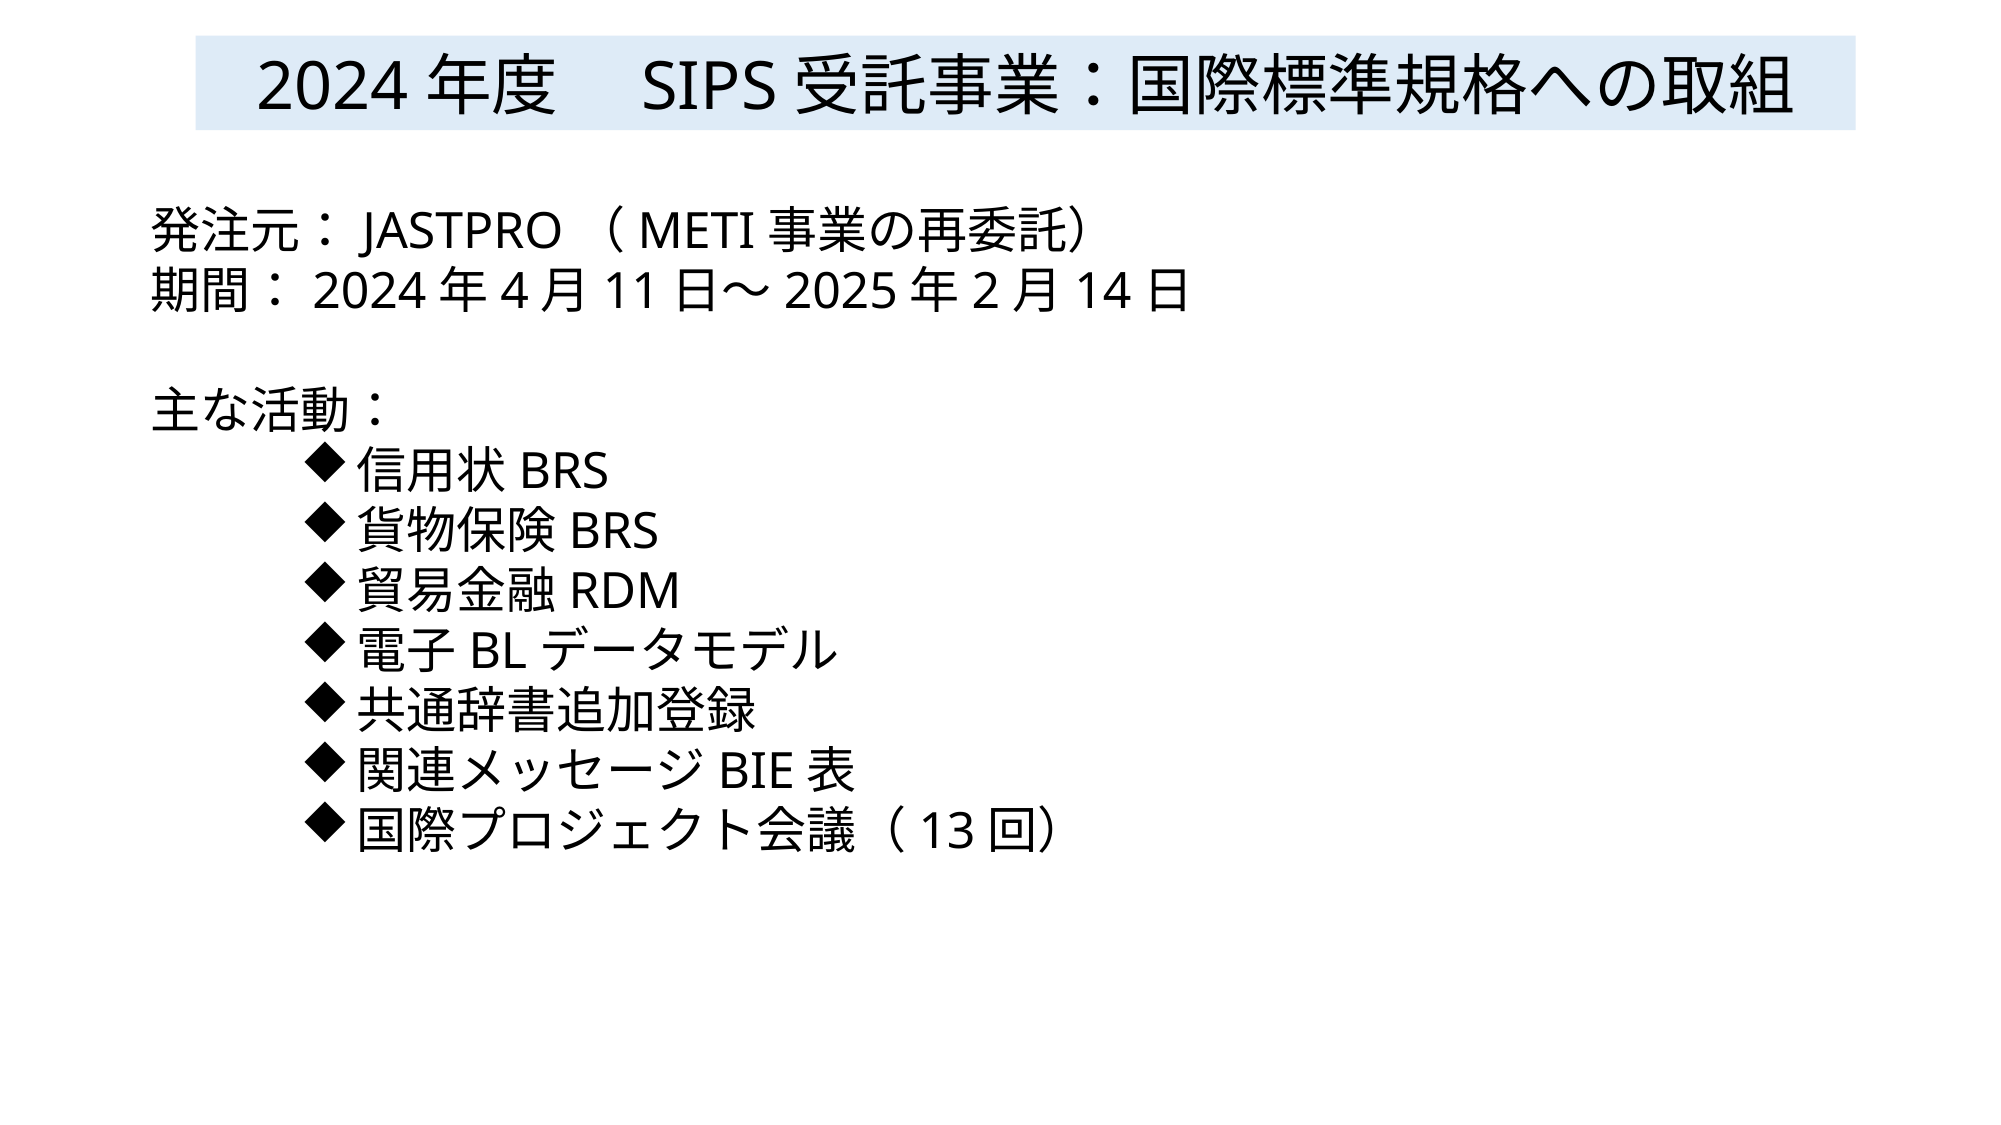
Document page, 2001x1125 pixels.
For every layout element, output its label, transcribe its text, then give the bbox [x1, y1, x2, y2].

text_box 発注元：JASTPRO（METI事業の再委託） 期間：2024年4月11日～2025年2月14日 主な活動： 信用状BRS 貨物保険BRS 貿易金融RDM 電子BLデータモデル 共通辞書追加登録 関連メッセージBIE表 国際プロジェクト会議（13回） [135, 191, 1856, 866]
text_box 2024年度 SIPS受託事業：国際標準規格への取組 [195, 35, 1856, 131]
